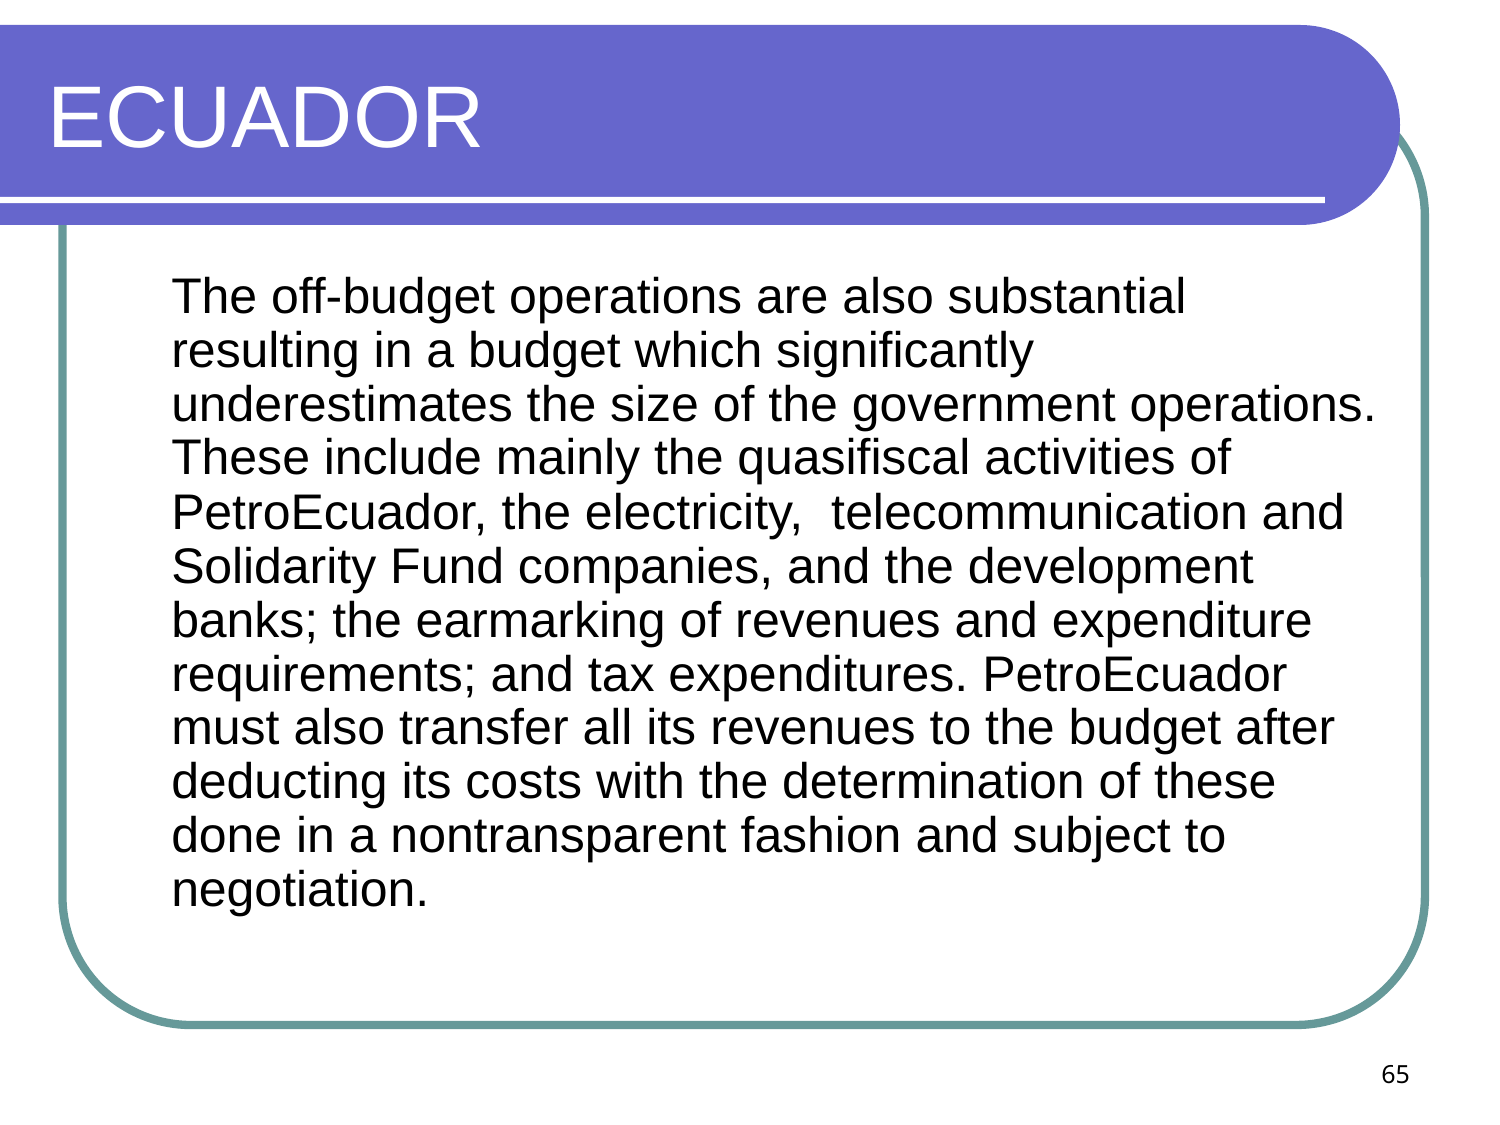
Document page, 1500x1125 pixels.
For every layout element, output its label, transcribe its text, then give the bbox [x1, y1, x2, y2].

slide_number 65 [1074, 1024, 1426, 1101]
title ECUADOR [31, 37, 1348, 188]
list The off-budget operations are also substantial resulting in a budget which significantly underestimates the size of the government operations. These include mainly the quasifiscal activities of PetroEcuador, the electricity, telecommunication and Solidarity Fund companies, and the development banks; the earmarking of revenues and expenditure requirements; and tax expenditures. PetroEcuador must also transfer all its revenues to the budget after deducting its costs with the determination of these done in a nontransparent fashion and subject to negotiation. [99, 262, 1401, 988]
